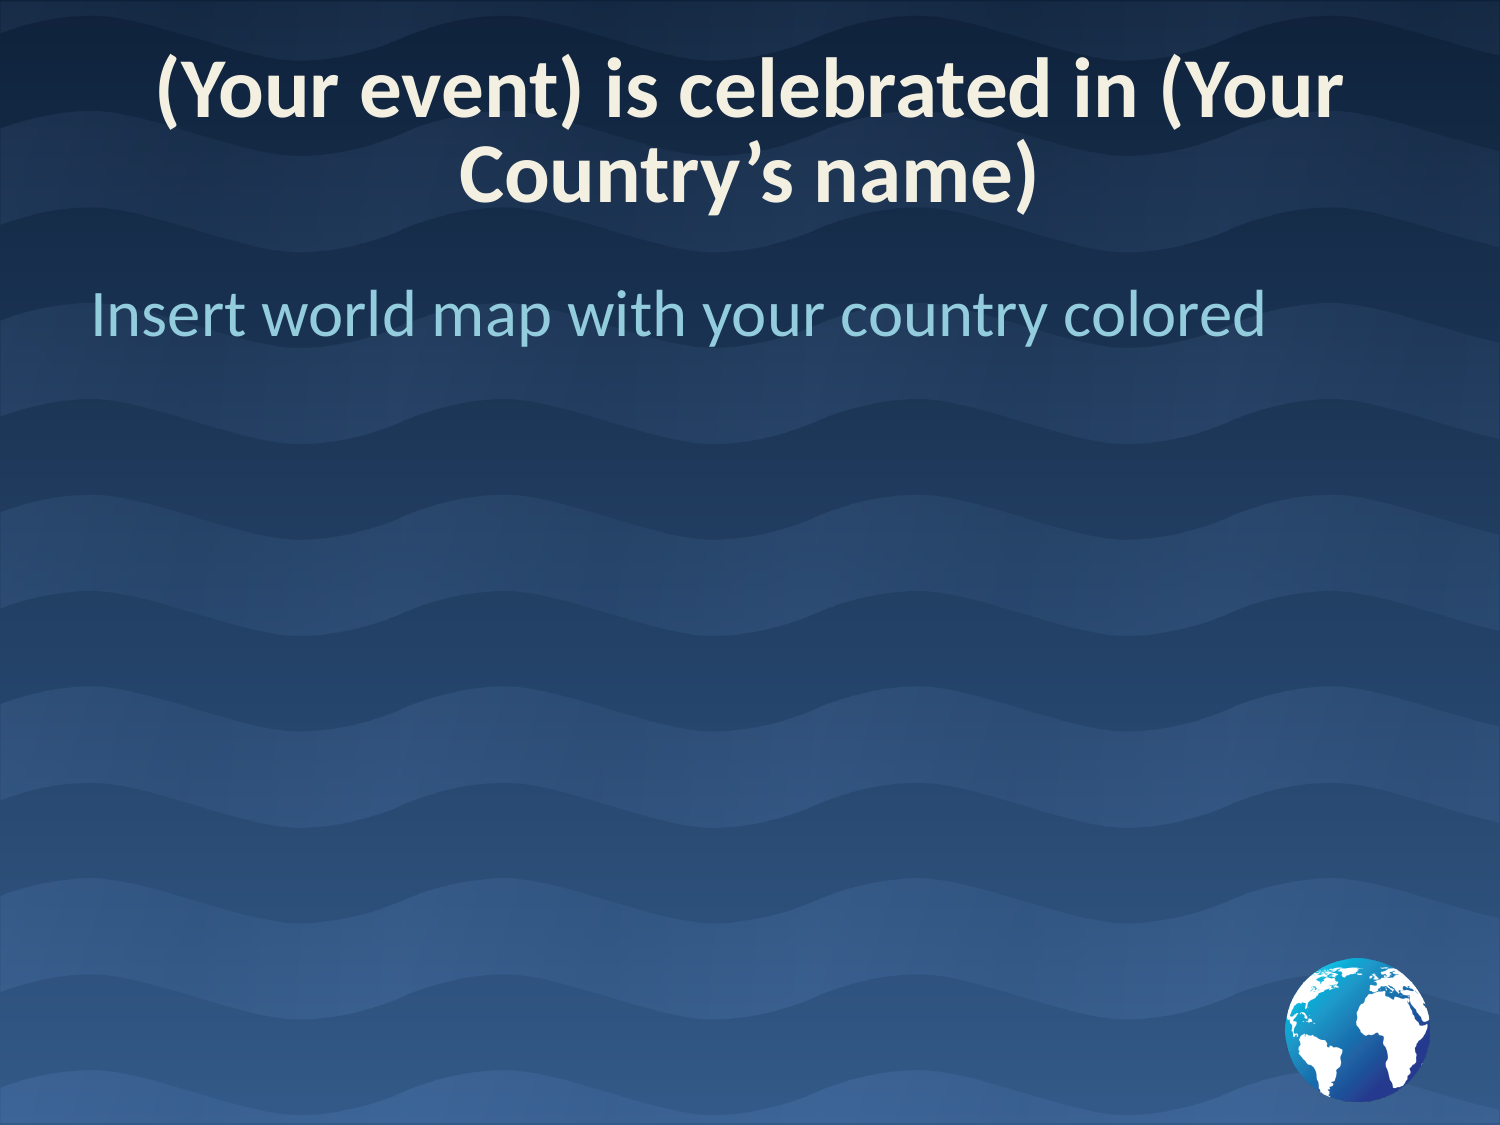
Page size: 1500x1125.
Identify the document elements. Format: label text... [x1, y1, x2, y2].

picture [1285, 958, 1430, 1102]
list Insert world map with your country colored [75, 262, 1425, 1005]
title (Your event) is celebrated in (Your Country’s name) [75, 45, 1425, 233]
